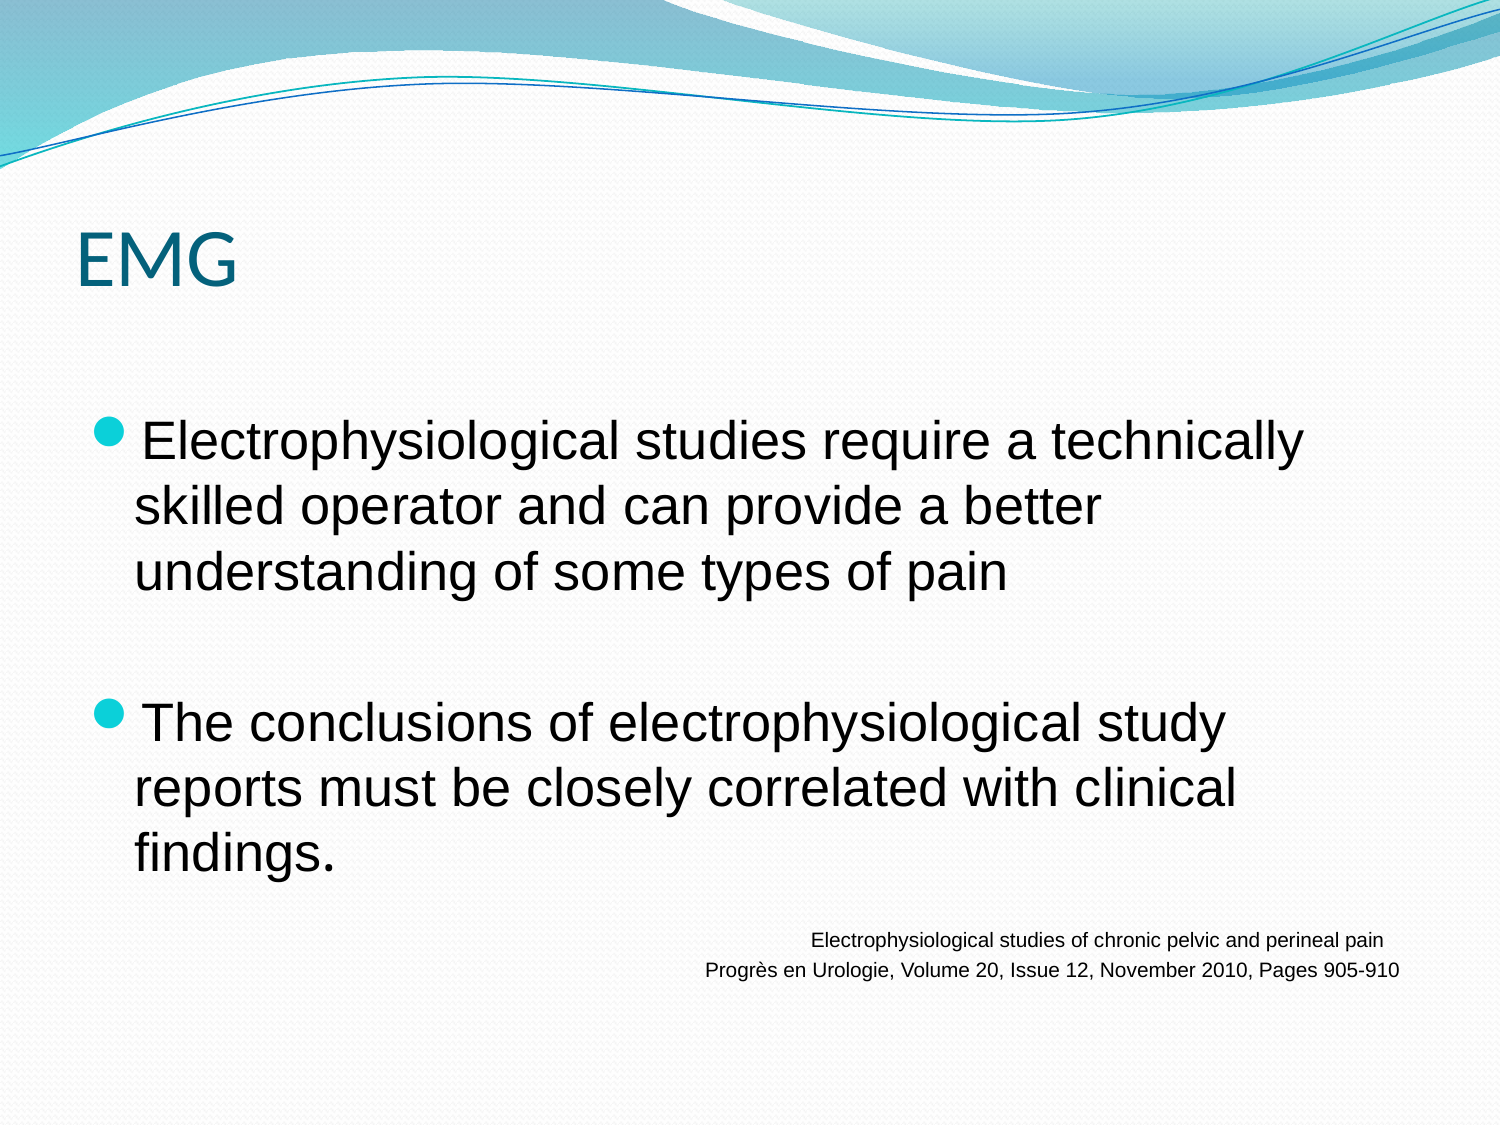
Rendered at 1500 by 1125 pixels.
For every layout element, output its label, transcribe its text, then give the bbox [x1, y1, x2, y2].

list Electrophysiological studies require a technically skilled operator and can provide a better understanding of some types of pain The conclusions of electrophysiological study reports must be closely correlated with clinical findings. Electrophysiological studies of chronic pelvic and perineal pain Progrès en Urologie, Volume 20, Issue 12, November 2010, Pages 905-910 [75, 317, 1425, 1038]
title EMG [75, 115, 1425, 303]
